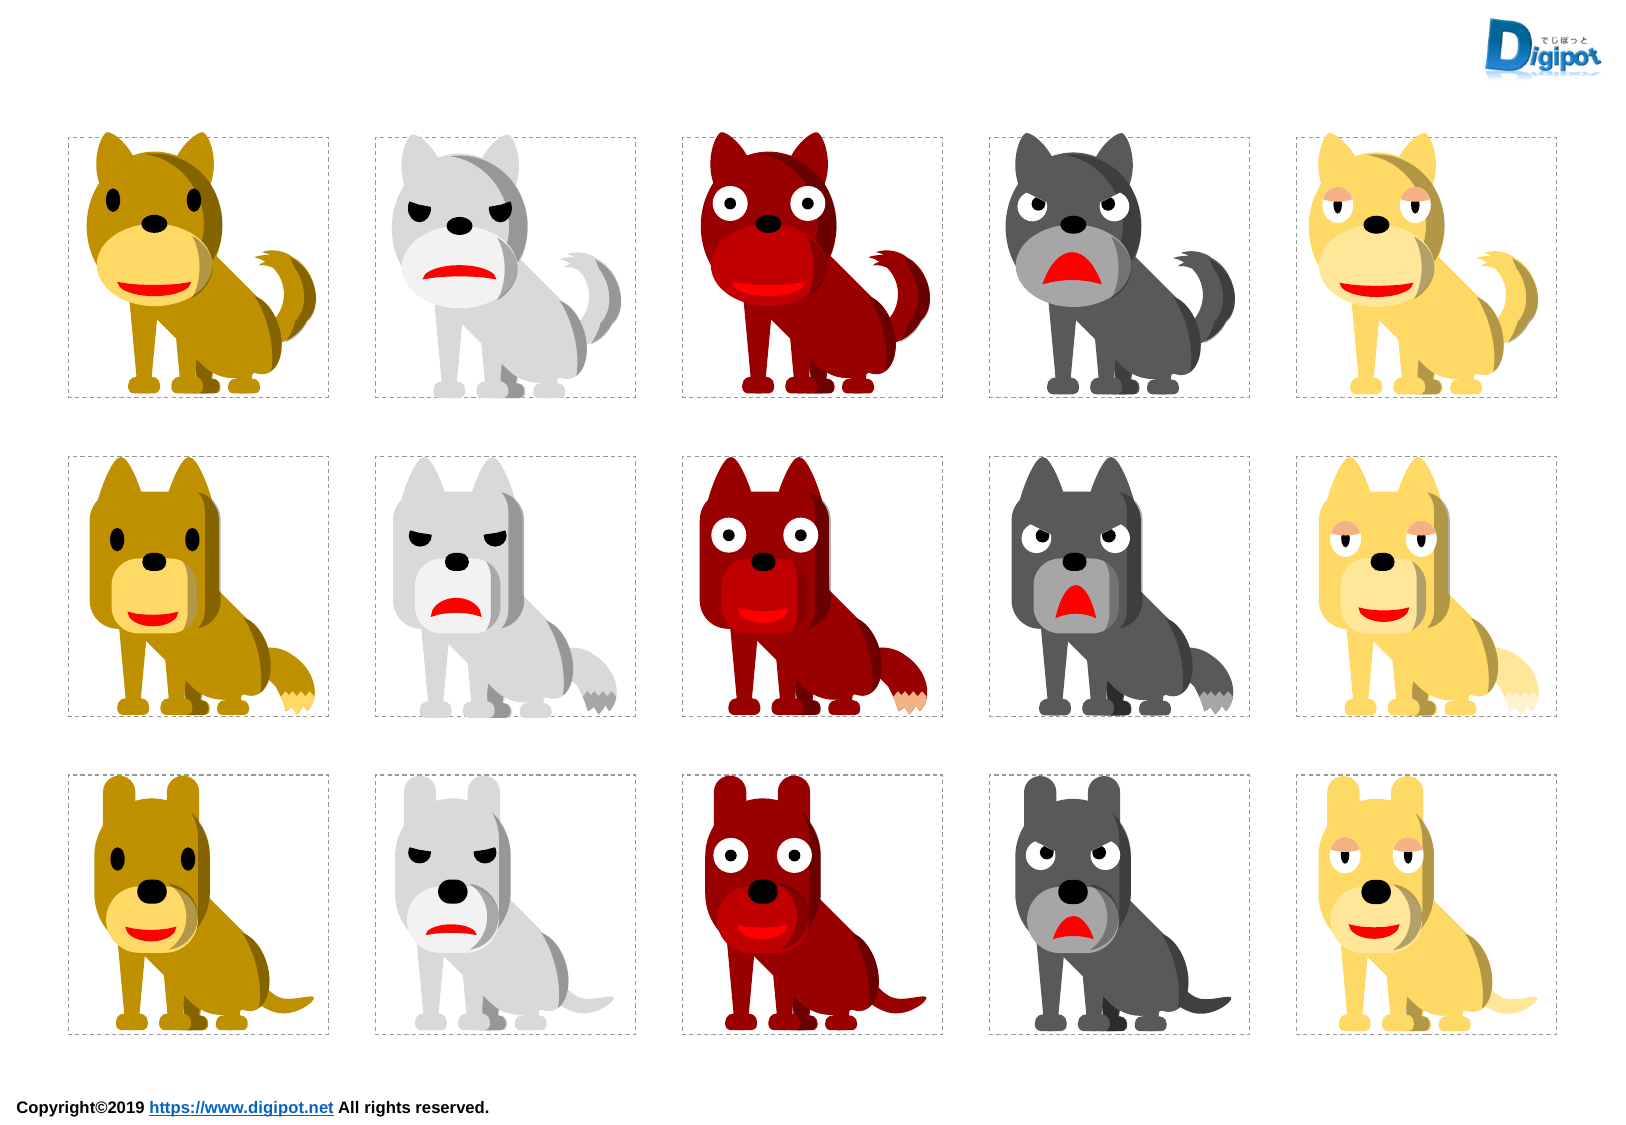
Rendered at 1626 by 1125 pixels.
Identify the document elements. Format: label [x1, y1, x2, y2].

text_box [89, 456, 313, 719]
text_box [1318, 456, 1537, 719]
text_box [705, 775, 923, 1031]
text_box [699, 456, 925, 719]
text_box [700, 131, 937, 394]
text_box [391, 133, 628, 399]
text_box [393, 456, 615, 719]
text_box [86, 131, 323, 394]
text_box [1011, 456, 1231, 719]
text_box [94, 775, 311, 1031]
picture [1485, 18, 1602, 82]
text_box [395, 775, 611, 1031]
text_box [1308, 131, 1545, 395]
text_box [1005, 131, 1242, 395]
text_box [1015, 775, 1228, 1031]
text_box [1318, 775, 1535, 1031]
